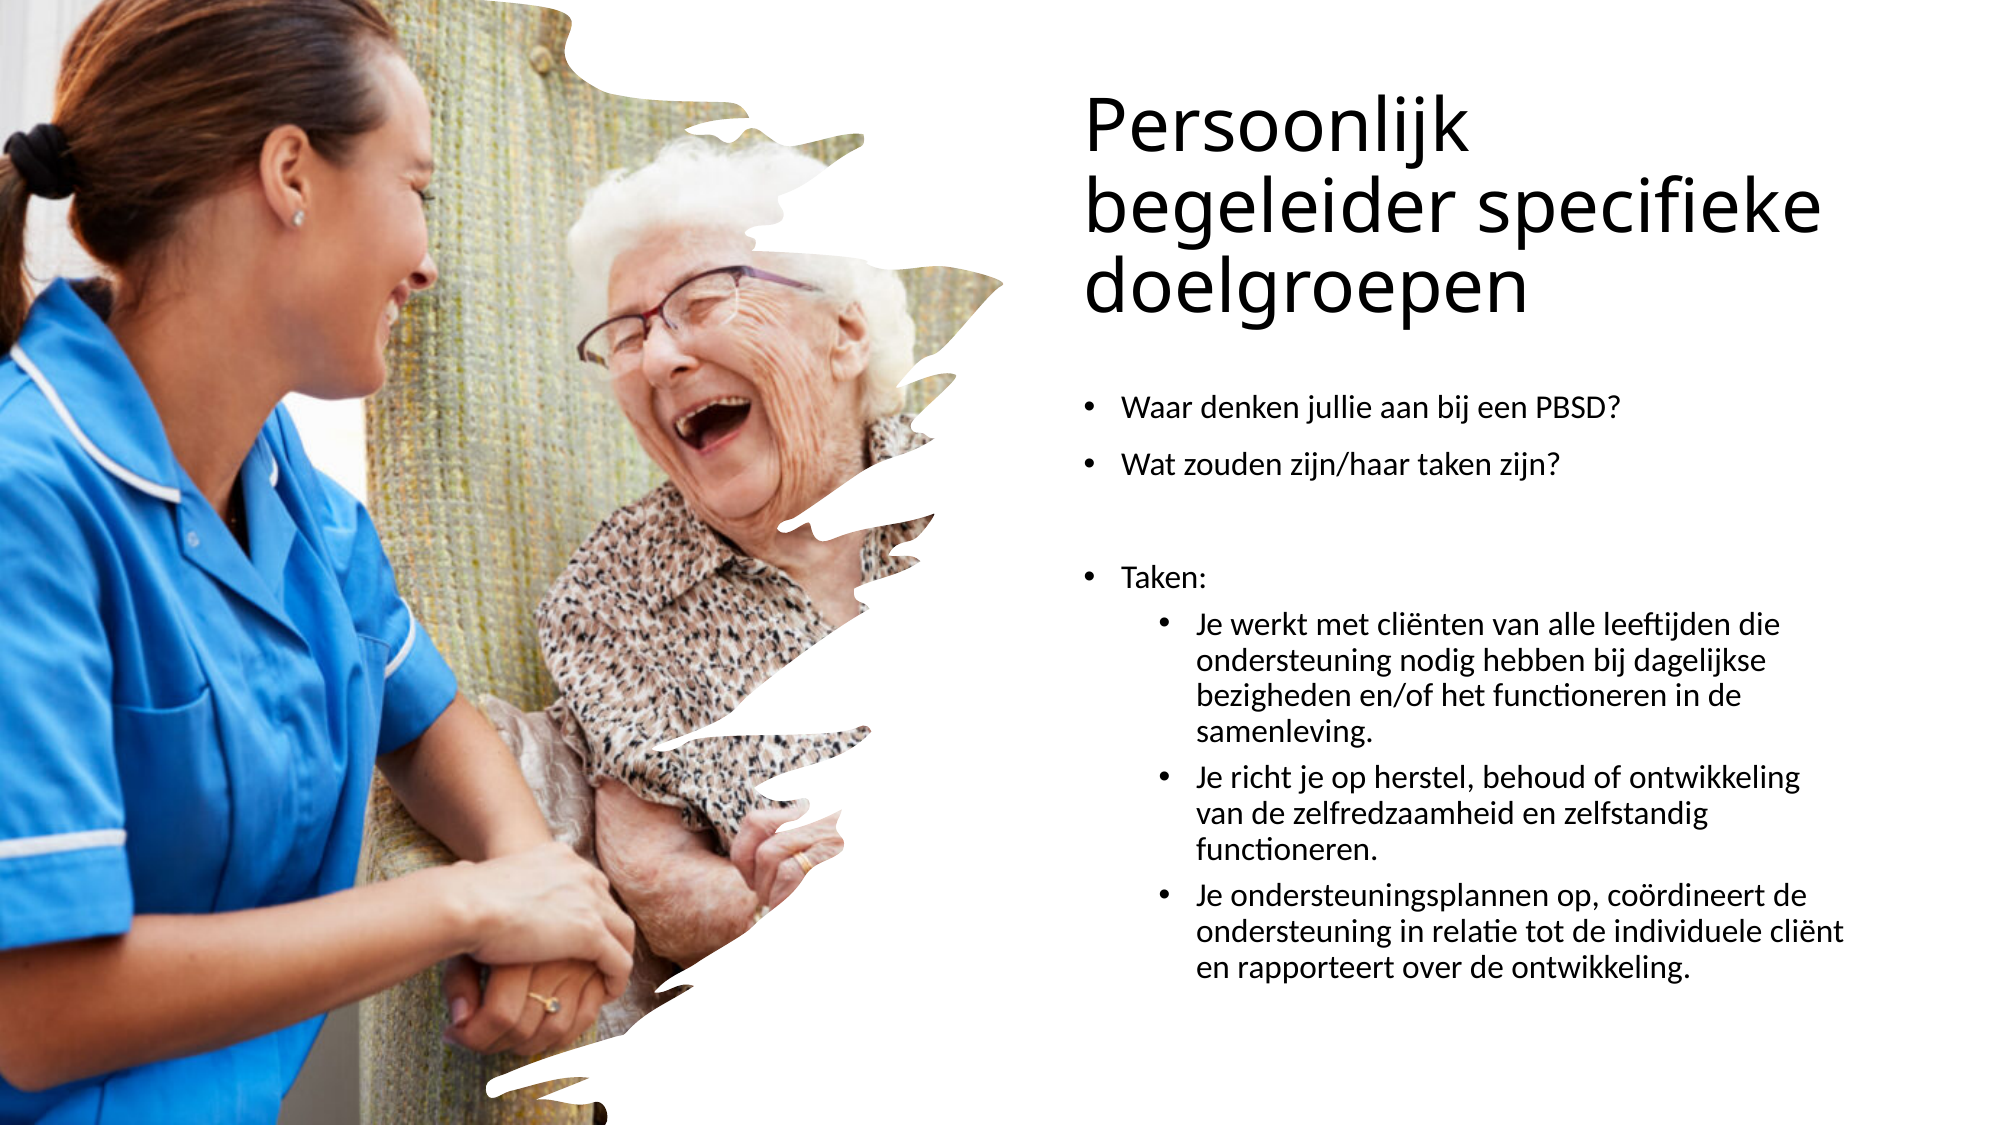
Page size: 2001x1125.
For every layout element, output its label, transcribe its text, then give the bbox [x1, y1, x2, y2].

picture [0, 0, 1004, 1125]
title Persoonlijk begeleider specifieke doelgroepen [1068, 59, 1863, 357]
list Waar denken jullie aan bij een PBSD? Wat zouden zijn/haar taken zijn? Taken: Je werkt met cliënten van alle leeftijden die ondersteuning nodig hebben bij dagelijkse bezigheden en/of het functioneren in de samenleving. Je richt je op herstel, behoud of ontwikkeling van de zelfredzaamheid en zelfstandig functioneren. Je ondersteuningsplannen op, coördineert de ondersteuning in relatie tot de individuele cliënt en rapporteert over de ontwikkeling. [1068, 382, 1863, 1014]
text_box [1004, 0, 2000, 1125]
